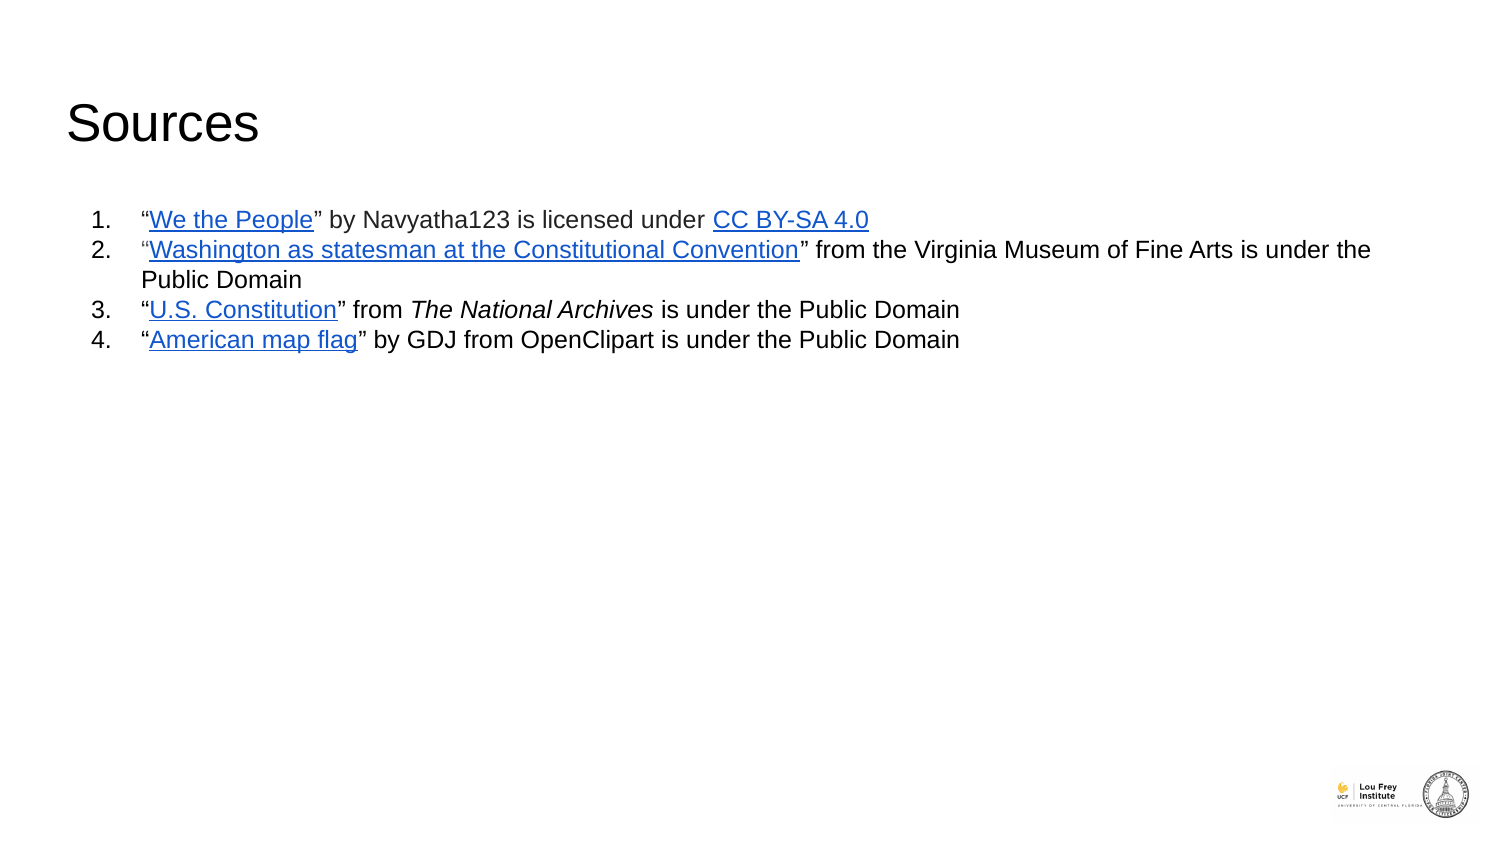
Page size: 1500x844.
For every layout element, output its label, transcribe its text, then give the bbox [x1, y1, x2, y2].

list “We the People” by Navyatha123 is licensed under CC BY-SA 4.0 “Washington as statesman at the Constitutional Convention” from the Virginia Museum of Fine Arts is under the Public Domain “U.S. Constitution” from The National Archives is under the Public Domain “American map flag” by GDJ from OpenClipart is under the Public Domain [51, 189, 1449, 750]
picture [1330, 764, 1479, 824]
title Sources [51, 72, 1449, 167]
